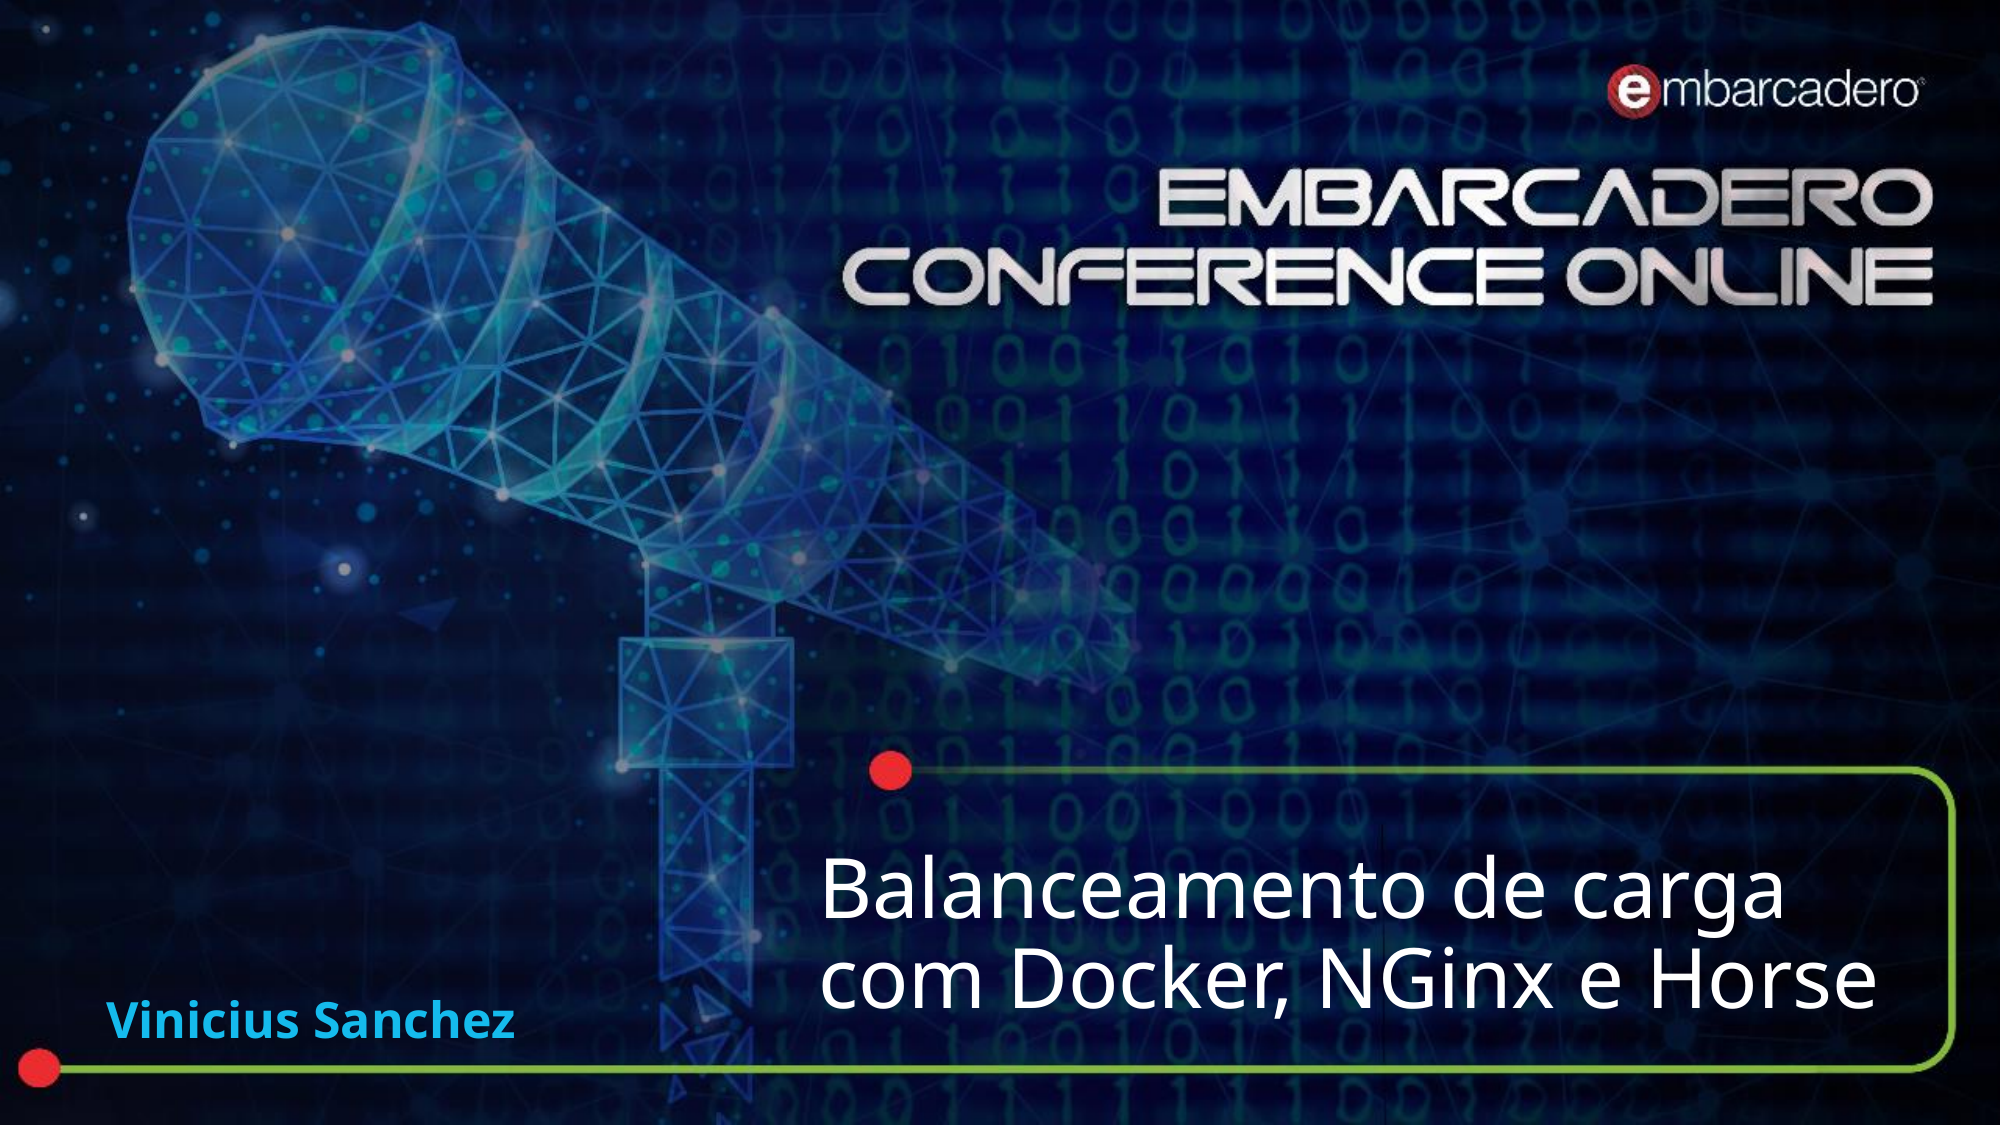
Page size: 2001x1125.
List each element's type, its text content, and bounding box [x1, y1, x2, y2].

title Balanceamento de carga com Docker, NGinx e Horse [803, 796, 1932, 1035]
picture [0, 0, 2000, 1125]
subtitle Vinicius Sanchez [91, 981, 633, 1050]
